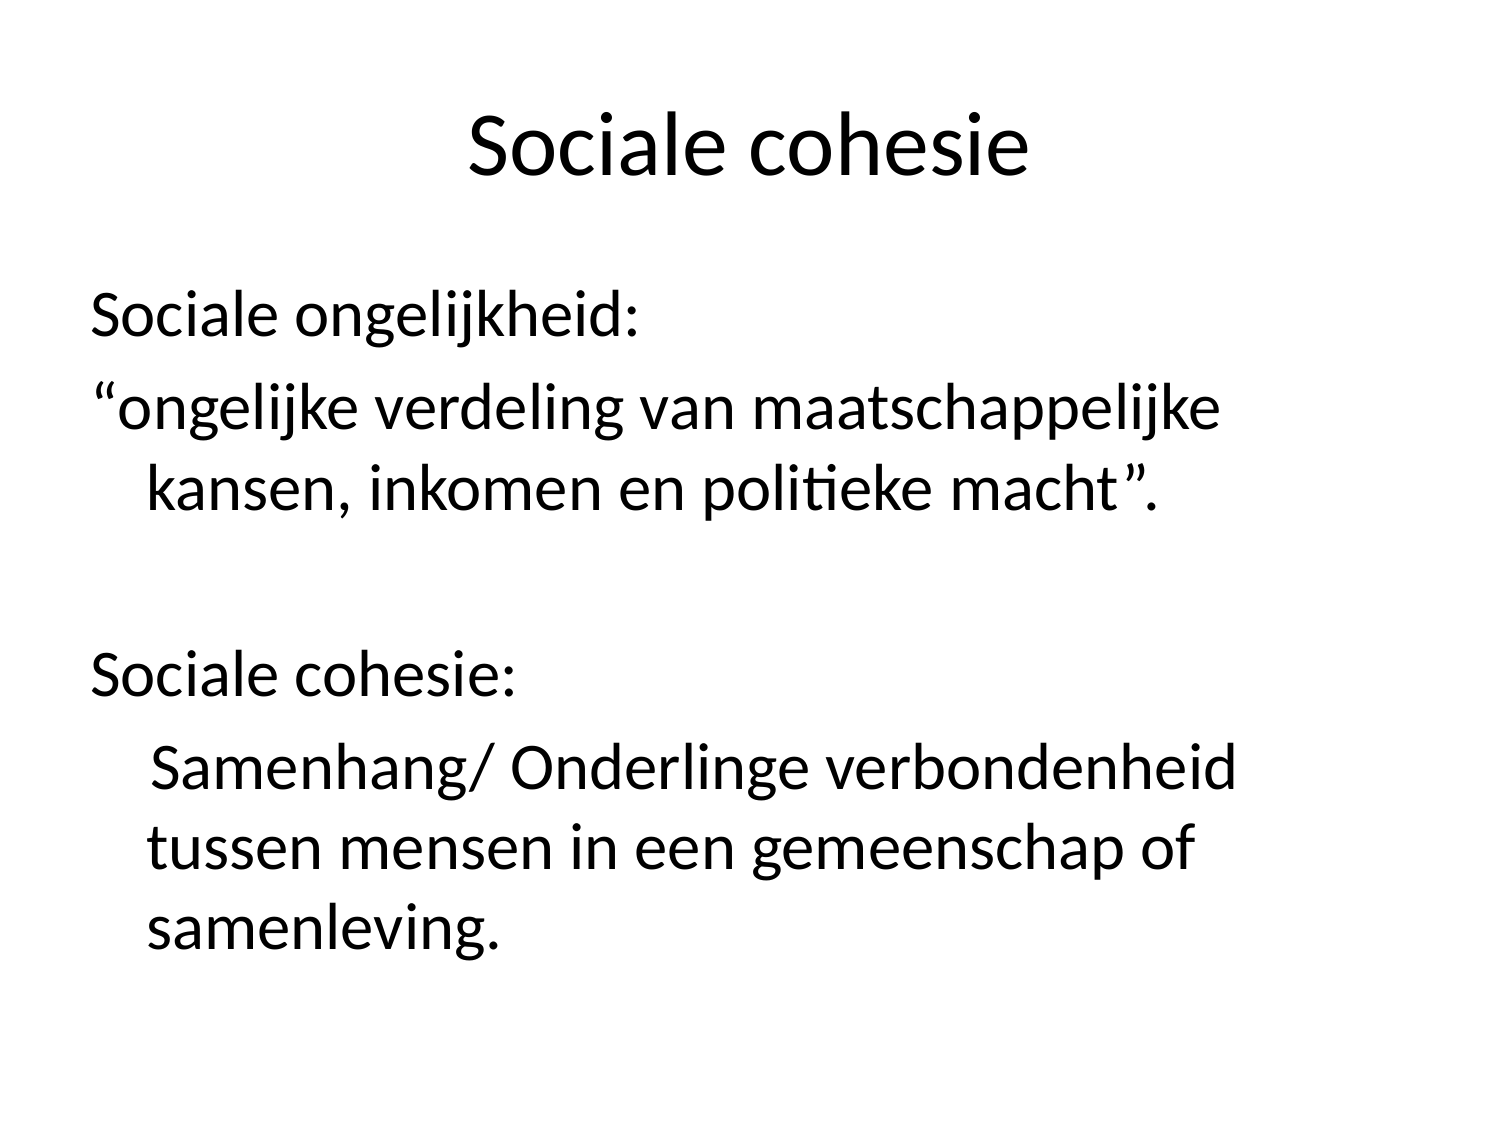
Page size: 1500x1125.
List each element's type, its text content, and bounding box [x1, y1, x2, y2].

list Sociale ongelijkheid: “ongelijke verdeling van maatschappelijke kansen, inkomen en politieke macht”. Sociale cohesie: Samenhang/ Onderlinge verbondenheid tussen mensen in een gemeenschap of samenleving. [75, 262, 1425, 1005]
title Sociale cohesie [75, 45, 1425, 233]
